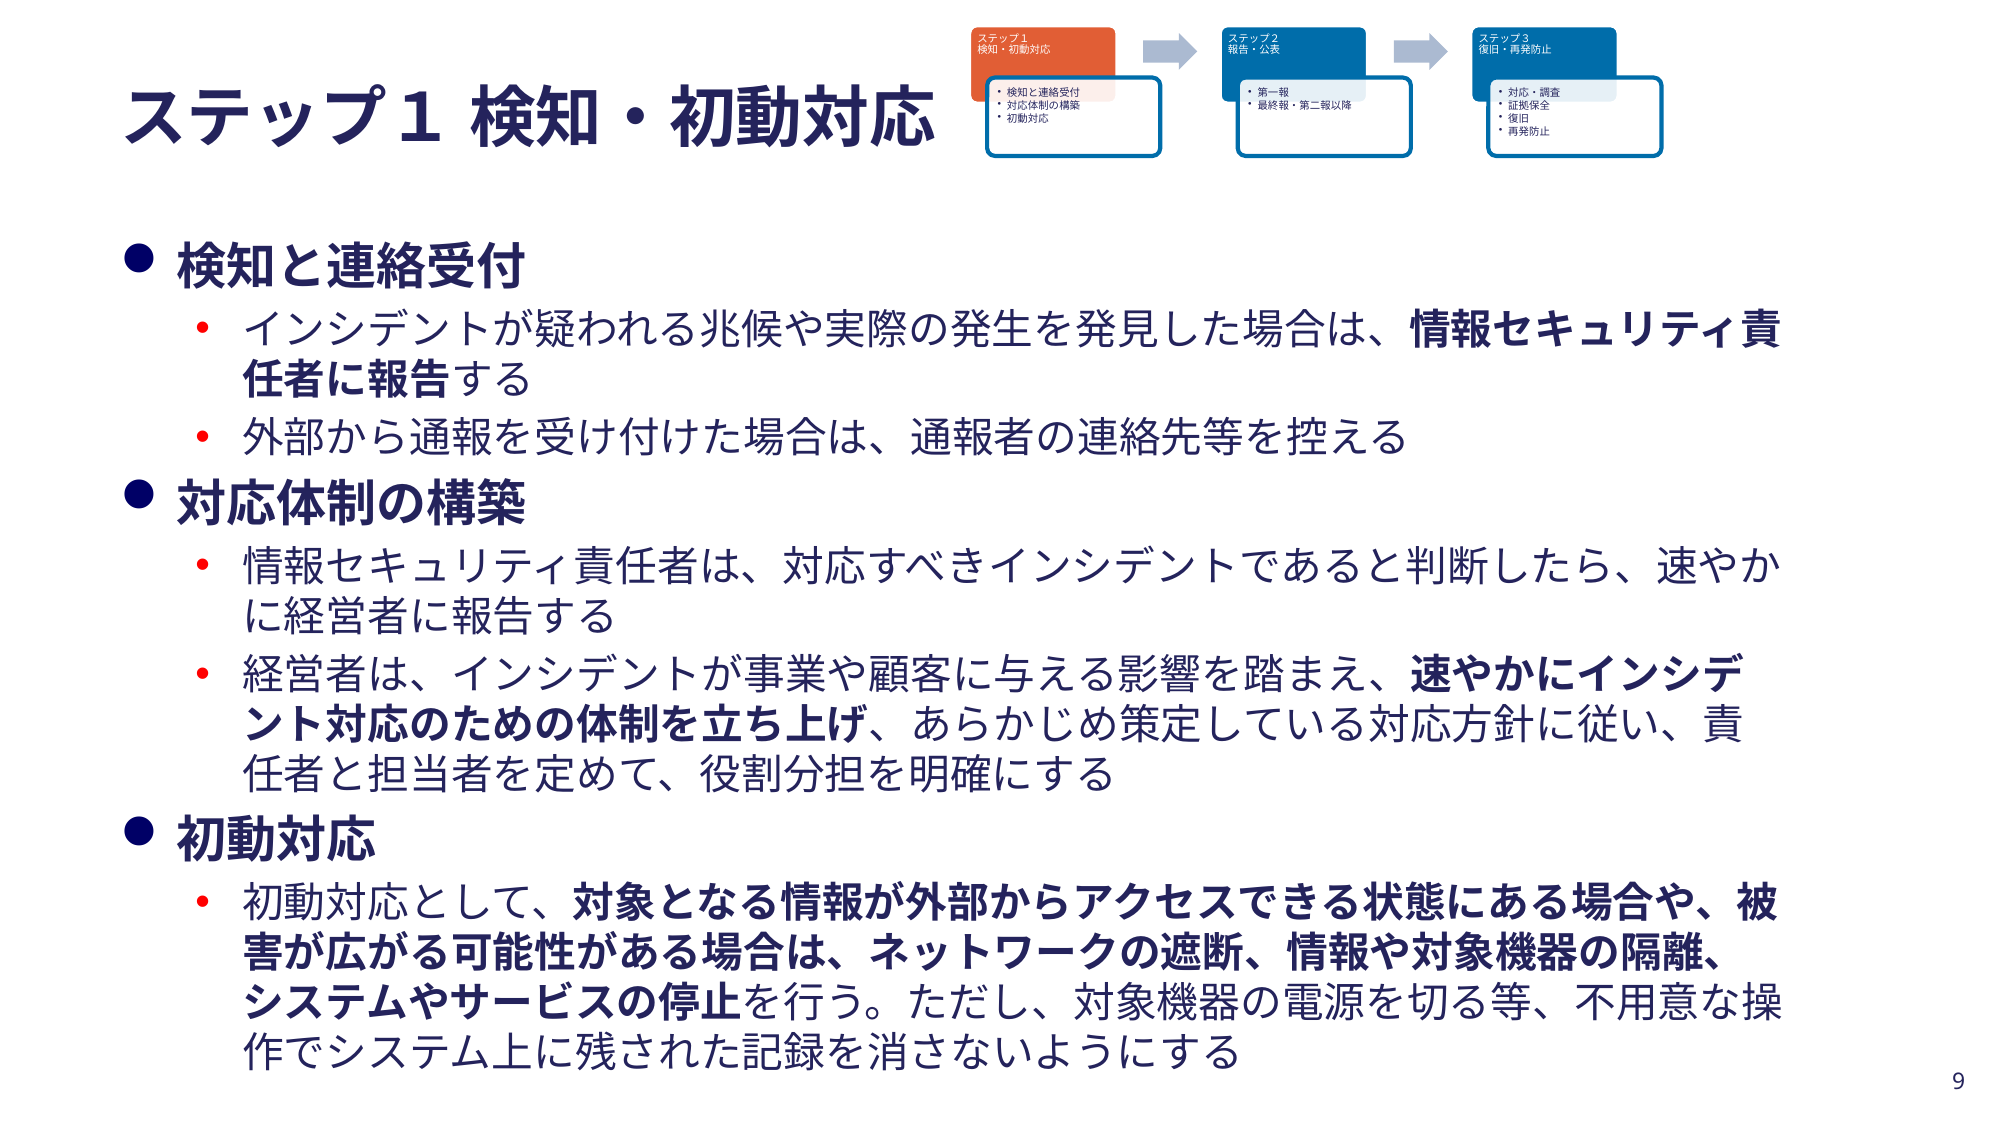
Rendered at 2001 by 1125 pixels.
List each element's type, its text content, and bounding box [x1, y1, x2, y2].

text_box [968, 51, 1663, 131]
title ステップ１ 検知・初動対応 [105, 51, 1428, 163]
list 検知と連絡受付 インシデントが疑われる兆候や実際の発生を発見した場合は、情報セキュリティ責任者に報告する 外部から通報を受け付けた場合は、通報者の連絡先等を控える 対応体制の構築 情報セキュリティ責任者は、対応すべきインシデントであると判断したら、速やかに経営者に報告する 経営者は、インシデントが事業や顧客に与える影響を踏まえ、速やかにインシデント対応のための体制を立ち上げ、あらかじめ策定している対応方針に従い、責任者と担当者を定めて、役割分担を明確にする 初動対応 初動対応として、対象となる情報が外部からアクセスできる状態にある場合や、被害が広がる可能性がある場合は、ネットワークの遮断、情報や対象機器の隔離、システムやサービスの停止を行う。ただし、対象機器の電源を切る等、不用意な操作でシステム上に残された記録を消さないようにする [105, 226, 1800, 1006]
slide_number 9 [1513, 1058, 1981, 1107]
